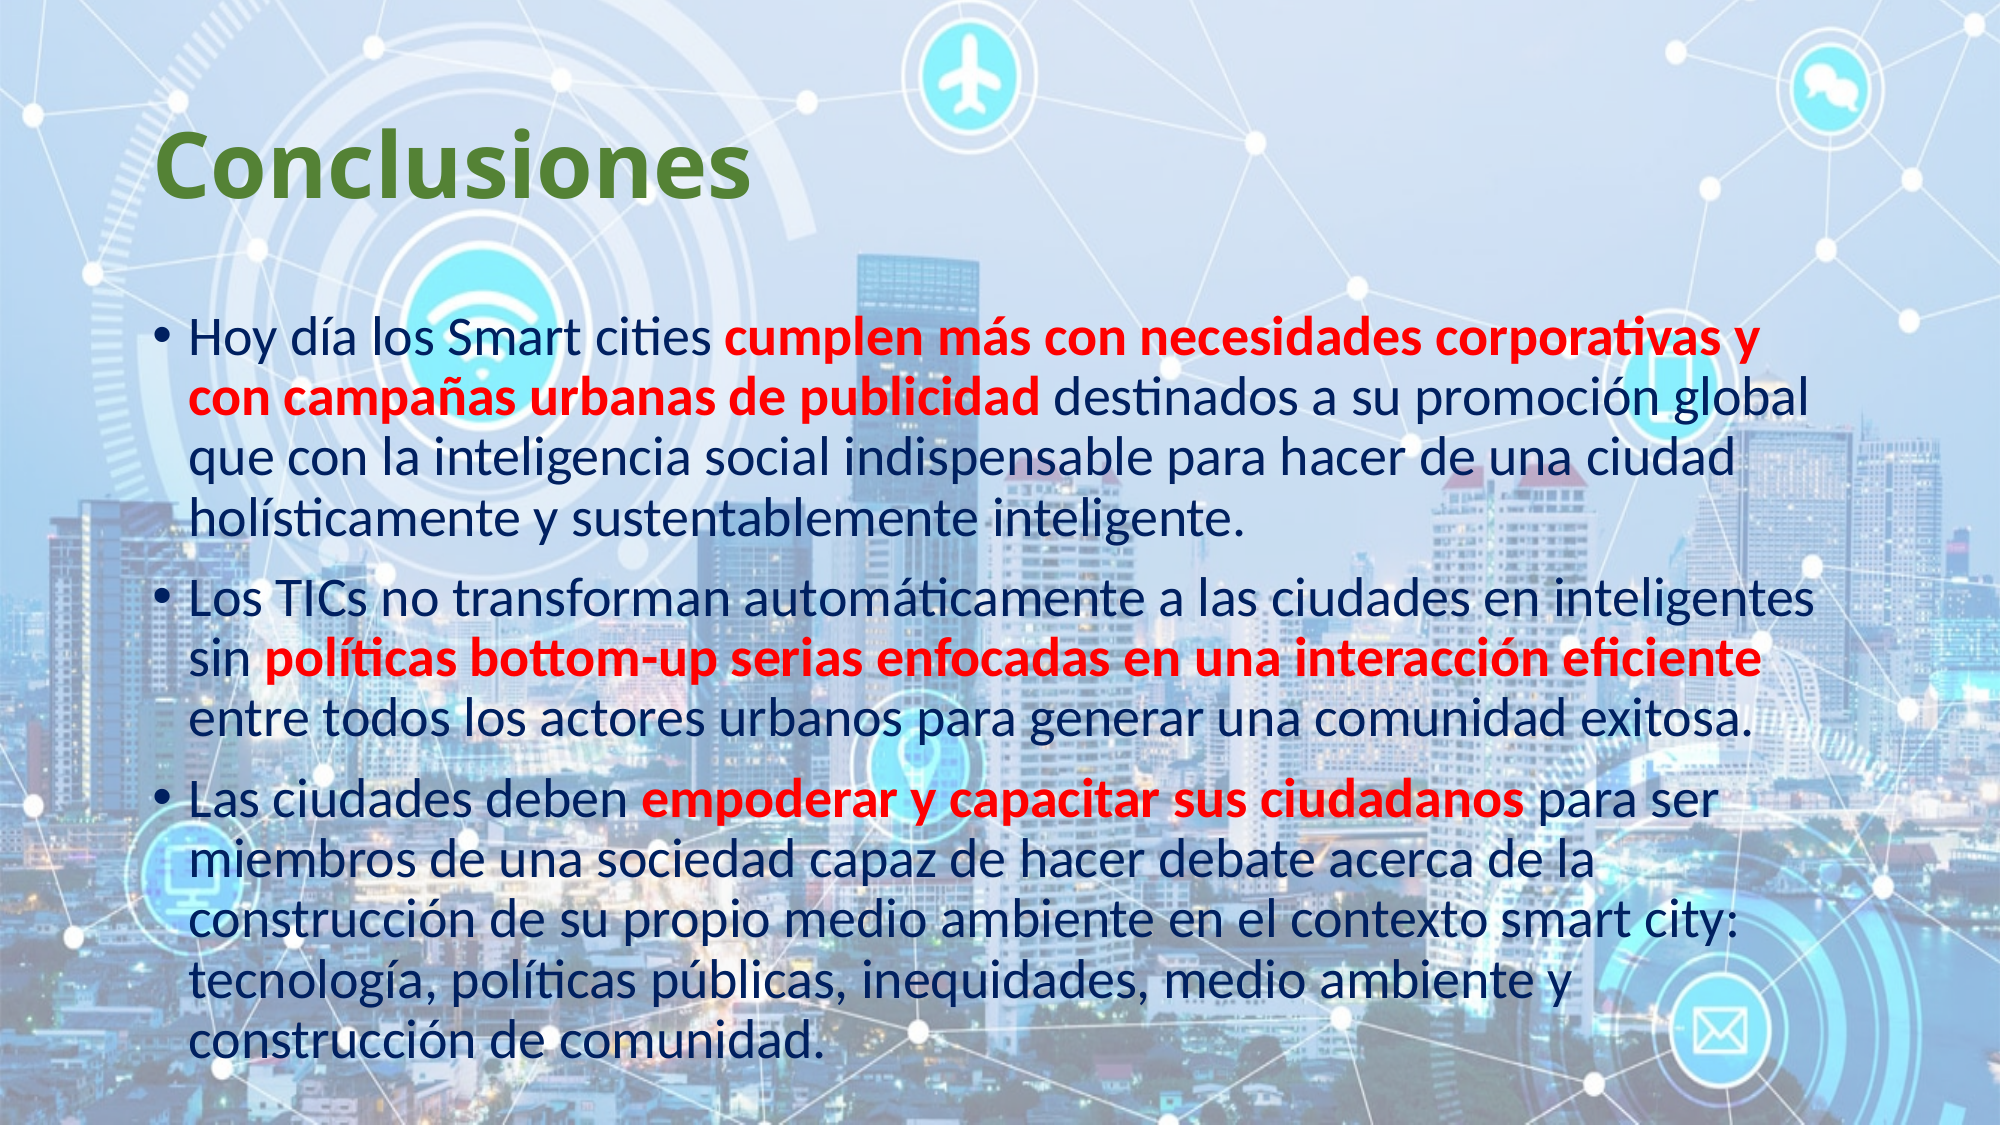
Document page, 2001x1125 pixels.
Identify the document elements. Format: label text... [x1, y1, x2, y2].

list Hoy día los Smart cities cumplen más con necesidades corporativas y con campañas urbanas de publicidad destinados a su promoción global que con la inteligencia social indispensable para hacer de una ciudad holísticamente y sustentablemente inteligente. Los TICs no transforman automáticamente a las ciudades en inteligentes sin políticas bottom-up serias enfocadas en una interacción eficiente entre todos los actores urbanos para generar una comunidad exitosa. Las ciudades deben empoderar y capacitar sus ciudadanos para ser miembros de una sociedad capaz de hacer debate acerca de la construcción de su propio medio ambiente en el contexto smart city: tecnología, políticas públicas, inequidades, medio ambiente y construcción de comunidad. [137, 299, 1863, 1087]
title Conclusiones [137, 59, 1863, 278]
